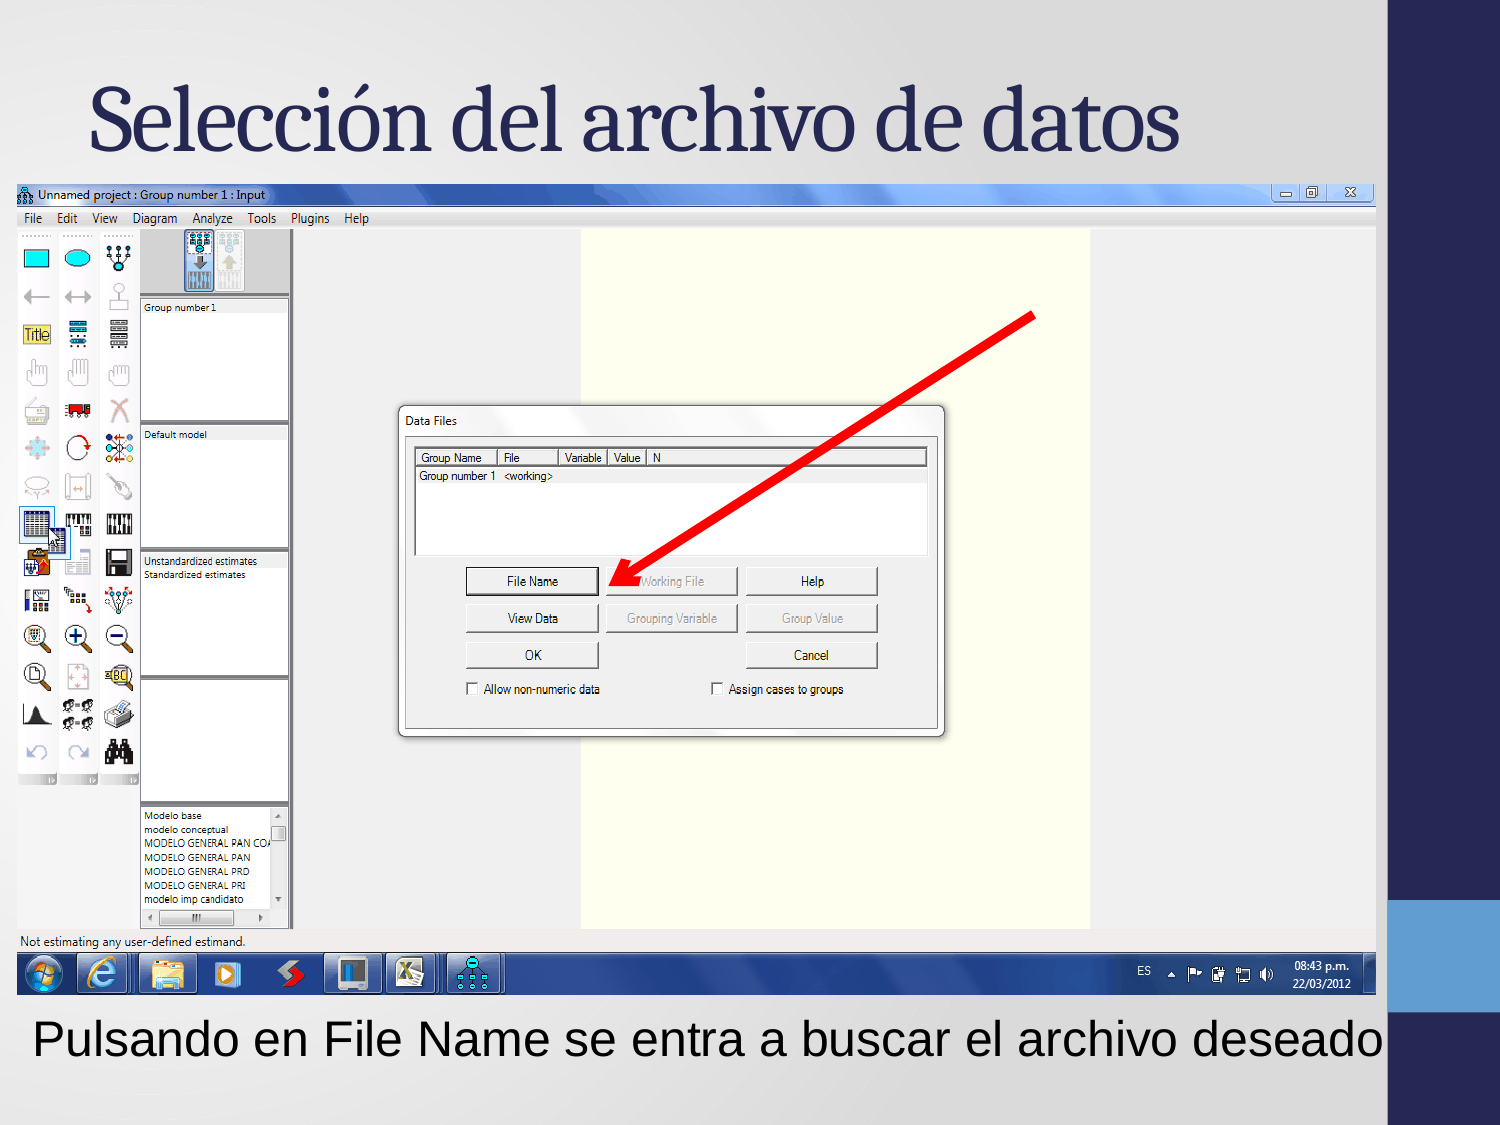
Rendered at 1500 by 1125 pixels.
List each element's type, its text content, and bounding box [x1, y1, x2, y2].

text_box Pulsando en File Name se entra a buscar el archivo deseado [17, 999, 1400, 1075]
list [17, 184, 1377, 995]
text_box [607, 313, 1035, 587]
title Selección del archivo de datos [75, 19, 1425, 207]
